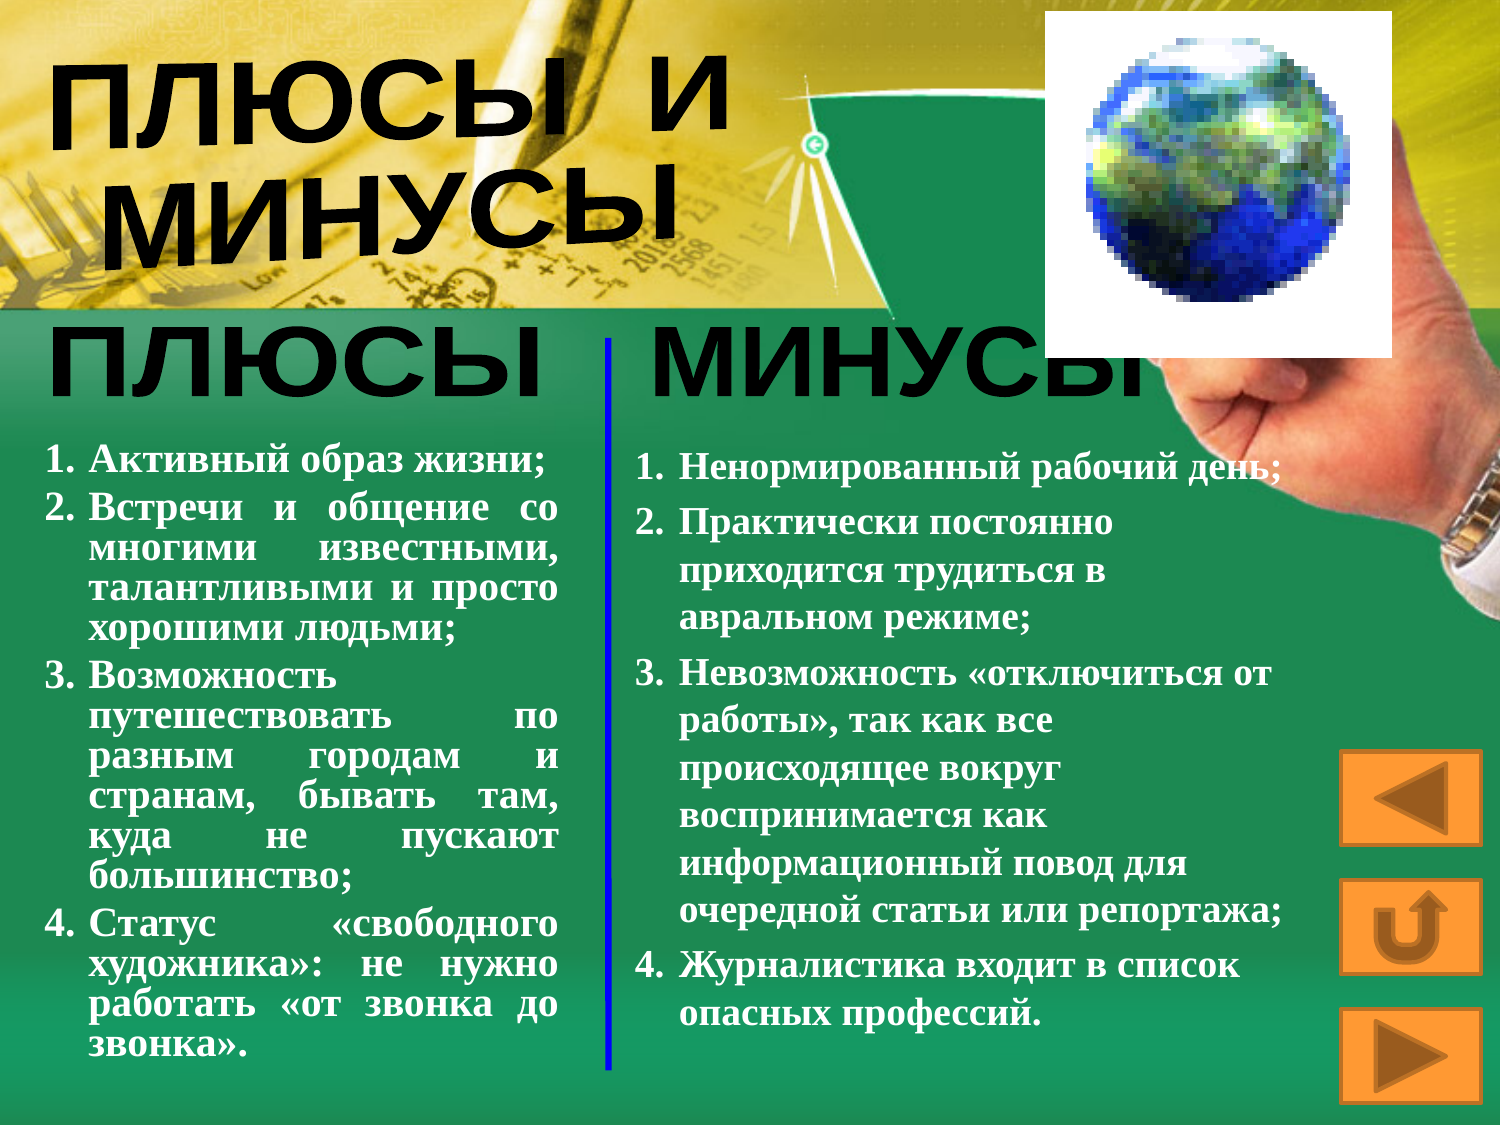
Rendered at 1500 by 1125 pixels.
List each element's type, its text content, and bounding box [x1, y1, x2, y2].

text_box [1339, 878, 1483, 976]
text_box [1339, 749, 1483, 847]
list Активный образ жизни; Встречи и общение со многими известными, талантливыми и просто хорошими людьми; Возможность путешествовать по разным городам и странам, бывать там, куда не пускают большинство; Статус «свободного художника»: не нужно работать «от звонка до звонка». [29, 432, 575, 1048]
text_box Ненормированный рабочий день; Практически постоянно приходится трудиться в авральном режиме; Невозможность «отключиться от работы», так как все происходящее вокруг воспринимается как информационный повод для очередной статьи или репортажа; Журналистика входит в список опасных профессий. [620, 432, 1317, 1047]
picture [0, 0, 1500, 990]
text_box [1339, 1007, 1483, 1105]
